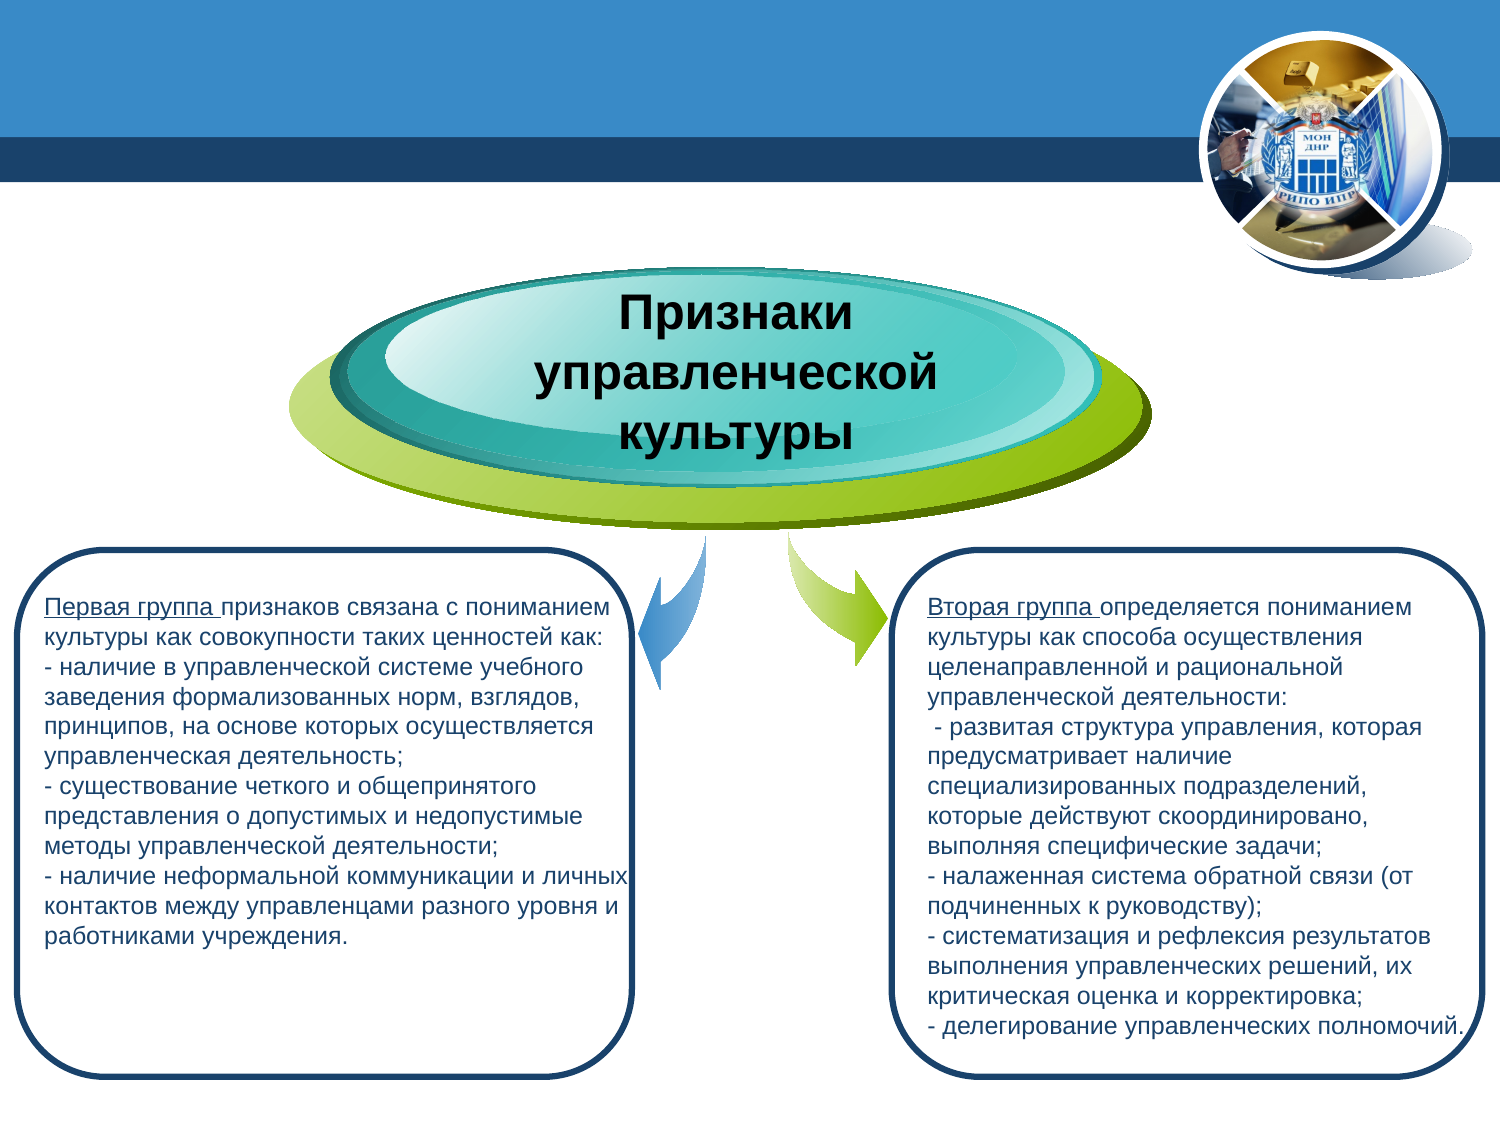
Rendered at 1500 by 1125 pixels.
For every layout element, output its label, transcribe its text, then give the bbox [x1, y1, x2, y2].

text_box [289, 267, 1152, 530]
text_box [36, 549, 612, 582]
text_box [798, 533, 948, 738]
text_box [787, 531, 889, 667]
text_box [16, 593, 632, 1077]
text_box [948, 549, 1463, 582]
text_box [891, 738, 912, 1046]
text_box Первая группа признаков связана с пониманием культуры как совокупности таких ценностей как: - наличие в управленческой системе учебного заведения формализованных норм, взглядов, принципов, на основе которых осуществляется управленческая деятельность; - существование четкого и общепринятого представления о допустимых и недопустимые методы управленческой деятельности; - наличие неформальной коммуникации и личных контактов между управленцами разного уровня и работниками учреждения. [29, 582, 668, 957]
picture [1207, 40, 1433, 261]
text_box Вторая группа определяется пониманием культуры как способа осуществления целенаправленной и рациональной управленческой деятельности: - развитая структура управления, которая предусматривает наличие специализированных подразделений, которые действуют скоординировано, выполняя специфические задачи; - налаженная система обратной связи (от подчиненных к руководству); - систематизация и рефлексия результатов выполнения управленческих решений, их критическая оценка и корректировка; - делегирование управленческих полномочий. [912, 582, 1483, 1047]
text_box [913, 1047, 1461, 1077]
text_box [638, 531, 707, 691]
